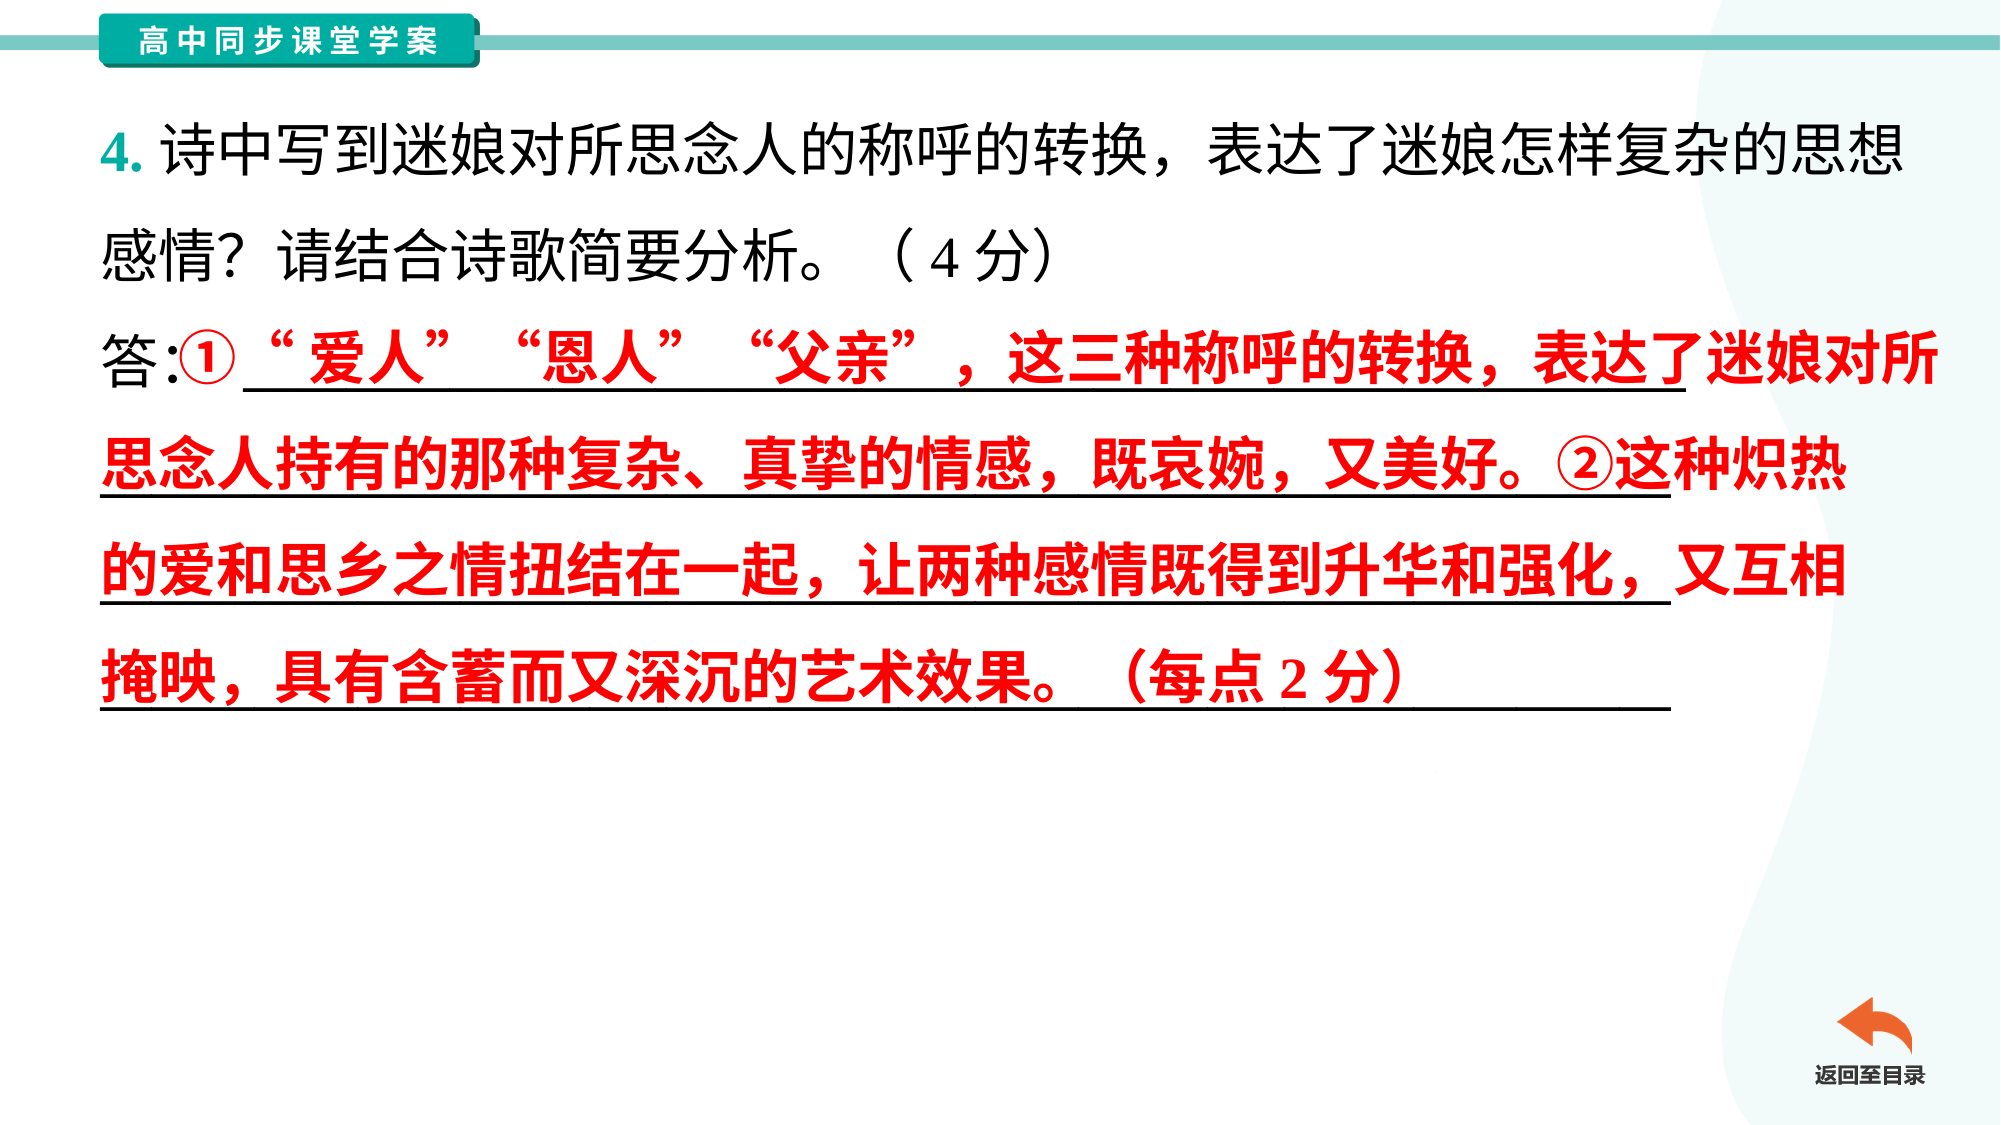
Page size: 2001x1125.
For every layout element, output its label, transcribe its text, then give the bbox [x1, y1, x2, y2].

text_box ①“爱人”“恩人”“父亲”，这三种称呼的转换，表达了迷娘对所 思念人持有的那种复杂、真挚的情感，既哀婉，又美好。②这种炽热 的爱和思乡之情扭结在一起，让两种感情既得到升华和强化，又互相 掩映，具有含蓄而又深沉的艺术效果。（每点2分） [100, 284, 1899, 710]
text_box 4.诗中写到迷娘对所思念人的称呼的转换，表达了迷娘怎样复杂的思想 感情？请结合诗歌简要分析。（4分） 答： ________________________________________________________ _____________________________________________________________ _____________________________________________________________ _____________________________________________________________ [100, 710, 1899, 715]
picture [0, 0, 2000, 1125]
text_box 4.诗中写到迷娘对所思念人的称呼的转换，表达了迷娘怎样复杂的思想 感情？请结合诗歌简要分析。（4分） 答： ________________________________________________________ _____________________________________________________________ _____________________________________________________________ _____________________________________________________________ [100, 76, 1899, 284]
